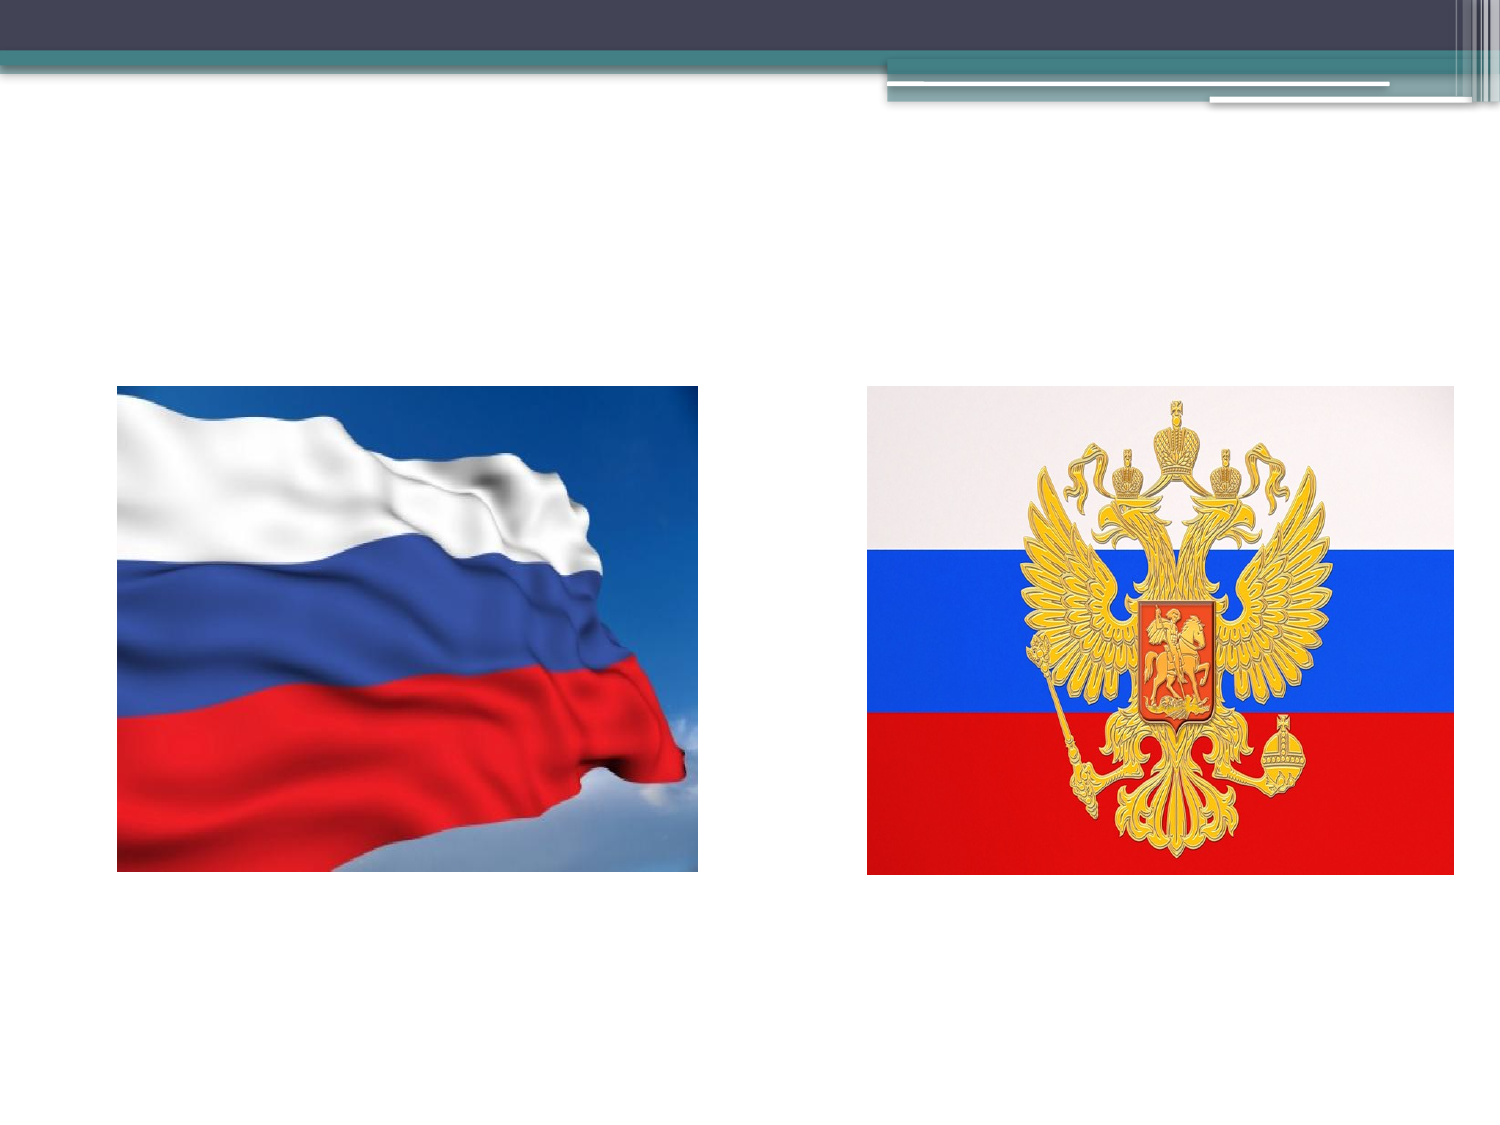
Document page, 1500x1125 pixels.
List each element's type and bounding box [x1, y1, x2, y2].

picture [866, 386, 1454, 876]
picture [116, 386, 698, 872]
